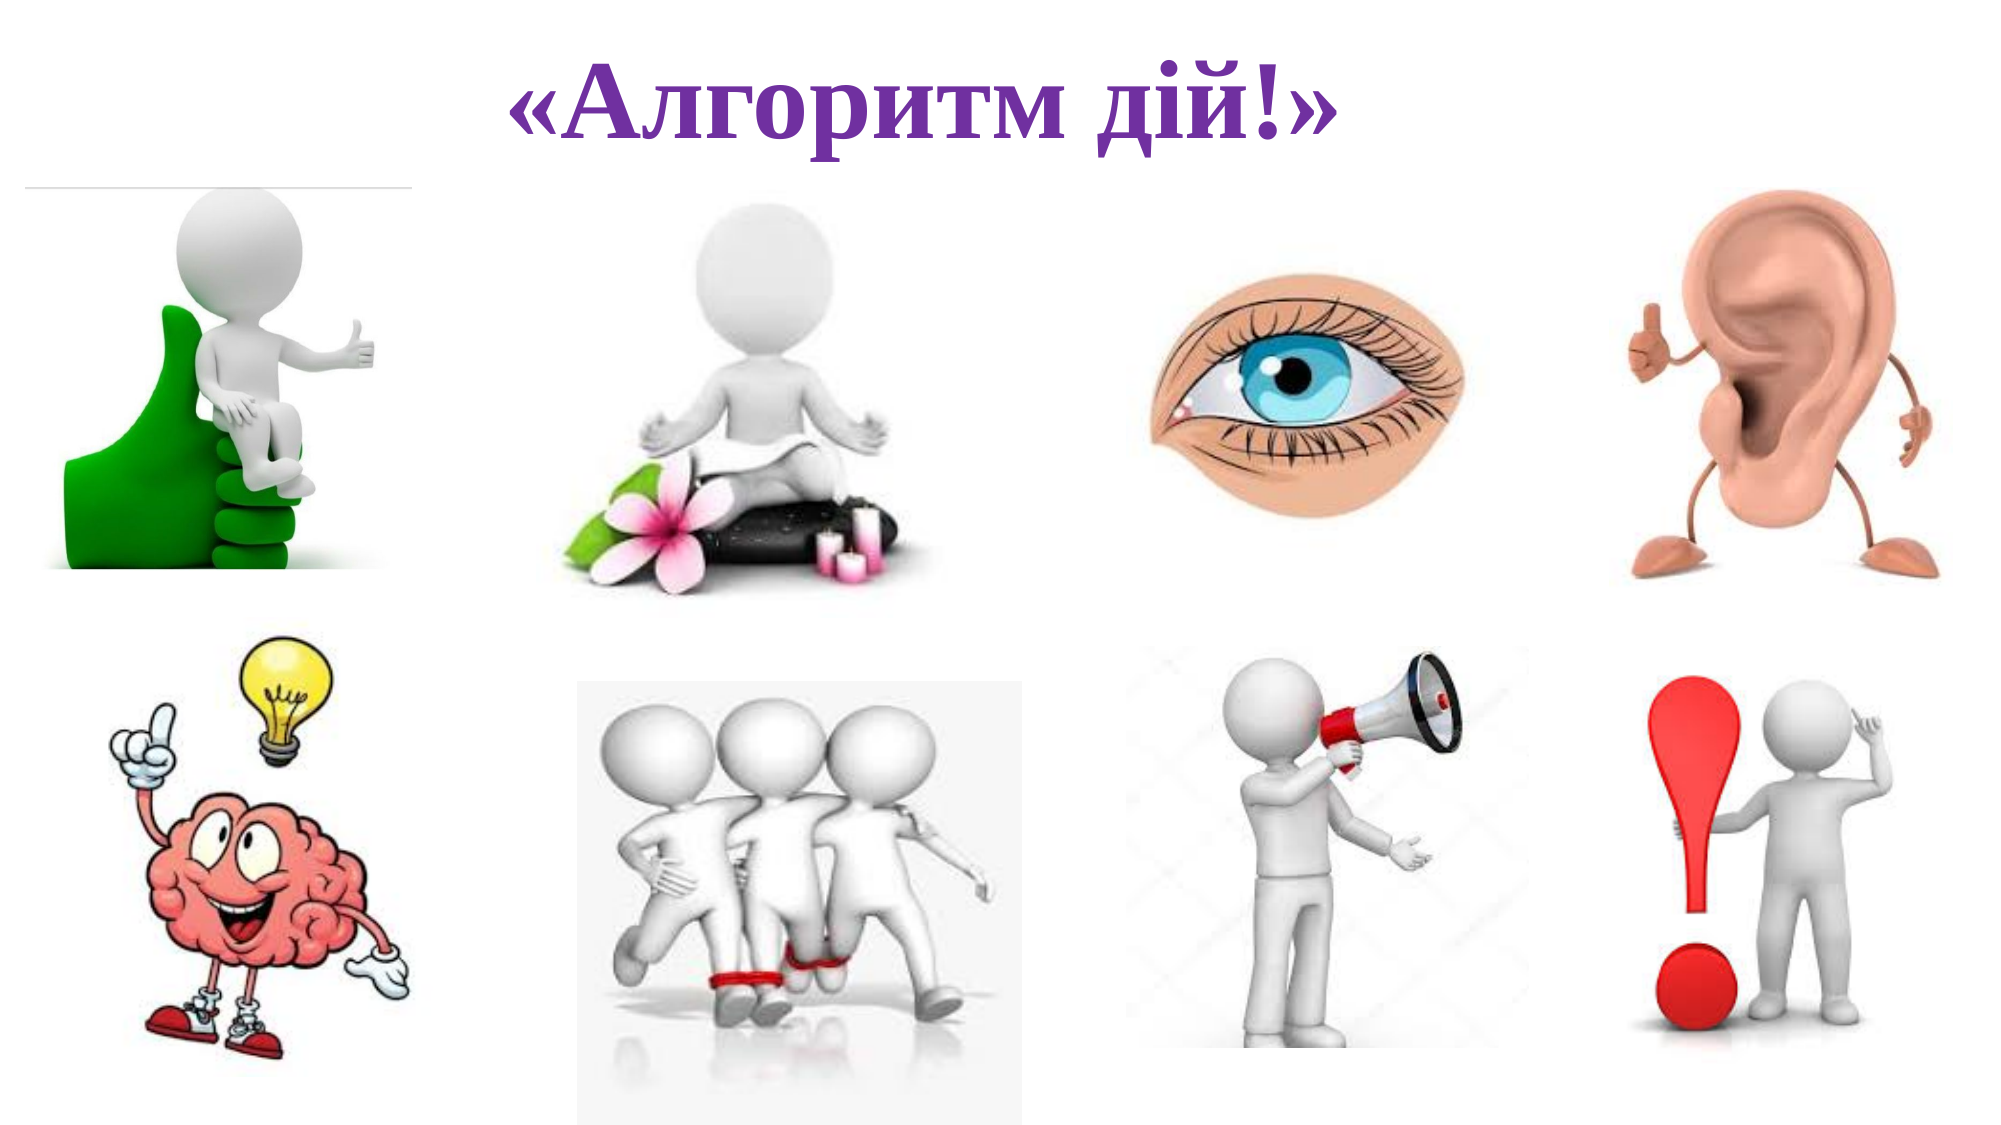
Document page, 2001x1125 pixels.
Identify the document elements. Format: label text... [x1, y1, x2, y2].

text_box «Алгоритм дій!» [235, 18, 1695, 214]
picture [576, 681, 1022, 1125]
picture [1126, 646, 1529, 1048]
picture [536, 189, 965, 618]
picture [1126, 215, 1490, 578]
picture [63, 617, 465, 1077]
picture [25, 187, 412, 571]
picture [1609, 187, 1953, 591]
picture [1553, 646, 1973, 1065]
